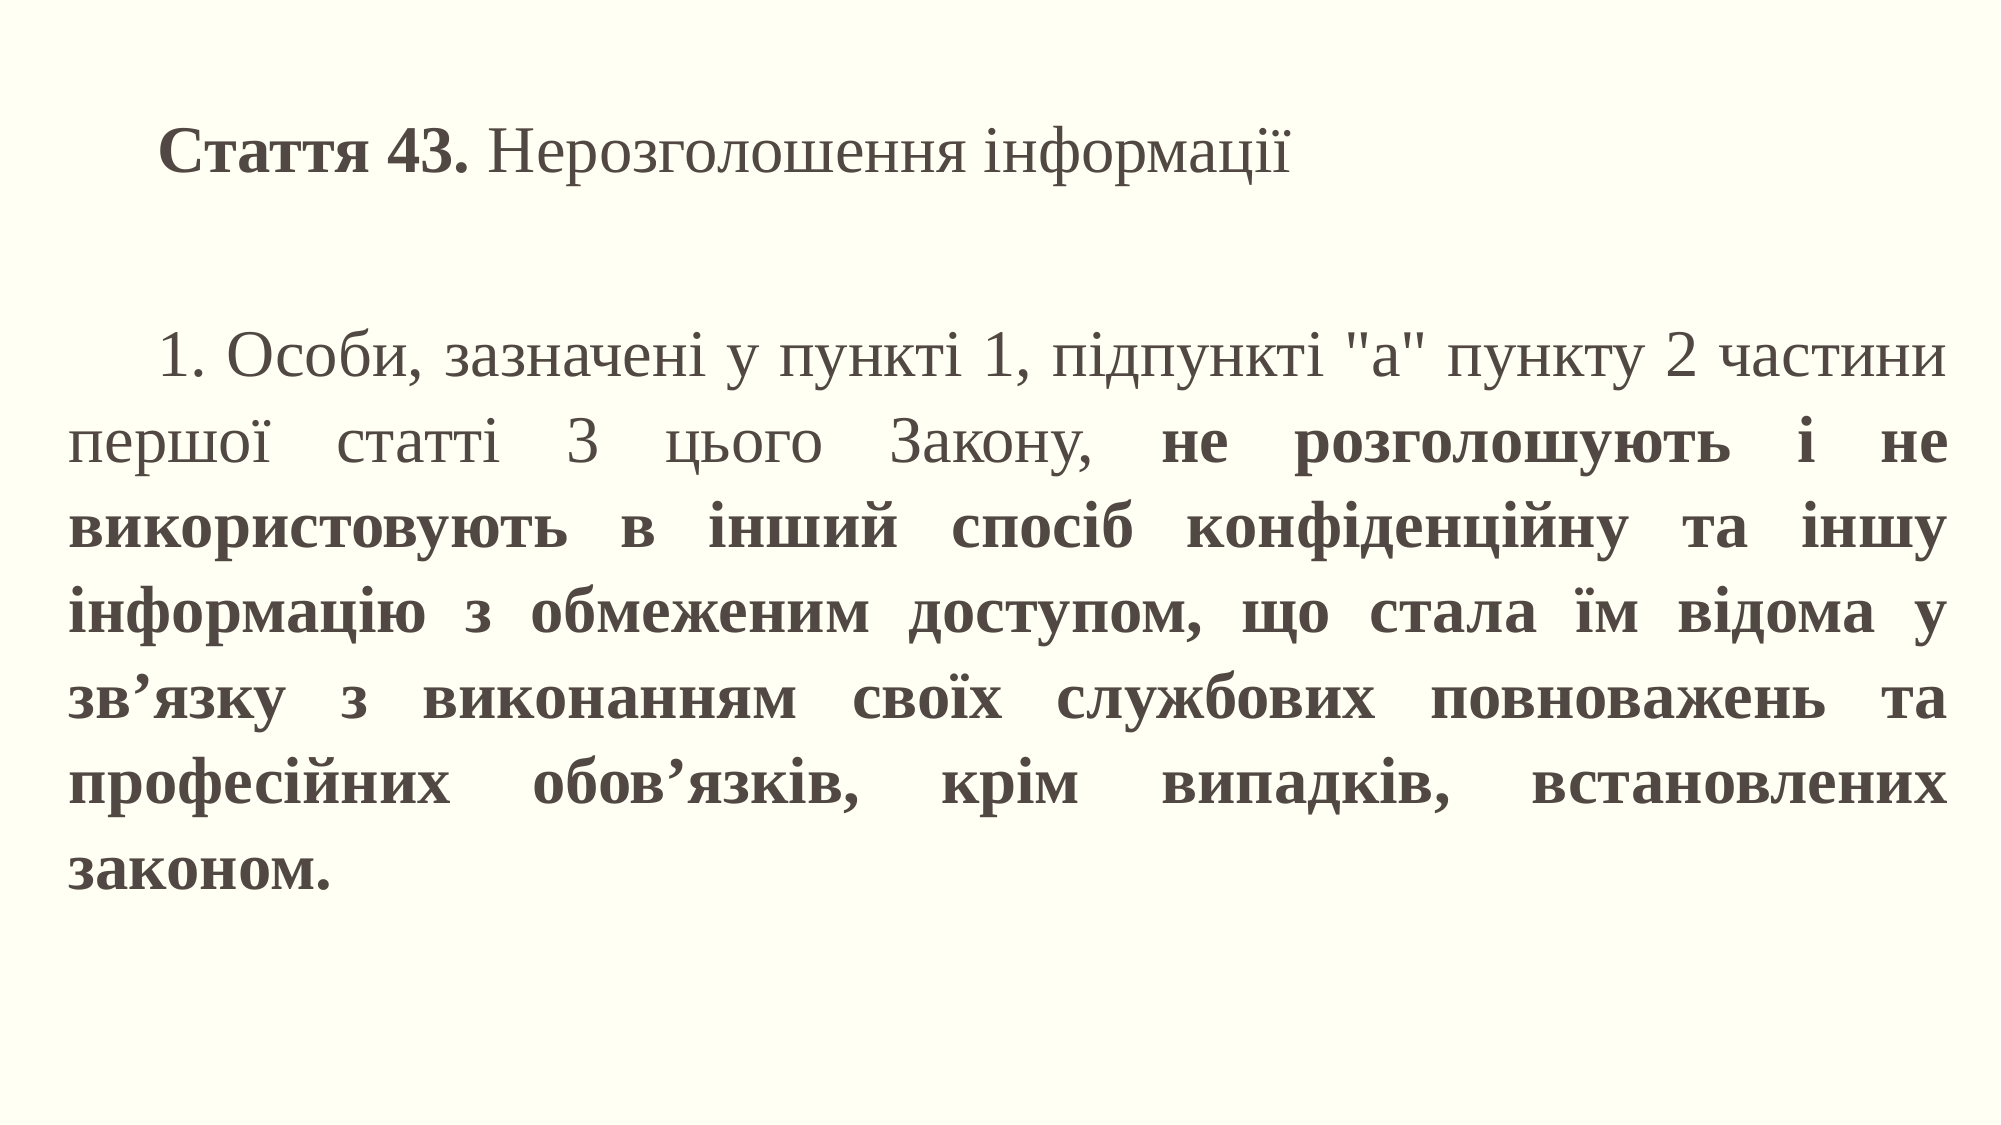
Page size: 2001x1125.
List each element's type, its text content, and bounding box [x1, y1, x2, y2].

text_box Стаття 43. Нерозголошення інформації 1. Особи, зазначені у пункті 1, підпункті "а" пункту 2 частини першої статті 3 цього Закону, не розголошують і не використовують в інший спосіб конфіденційну та іншу інформацію з обмеженим доступом, що стала їм відома у зв’язку з виконанням своїх службових повноважень та професійних обов’язків, крім випадків, встановлених законом. [53, 92, 1965, 911]
